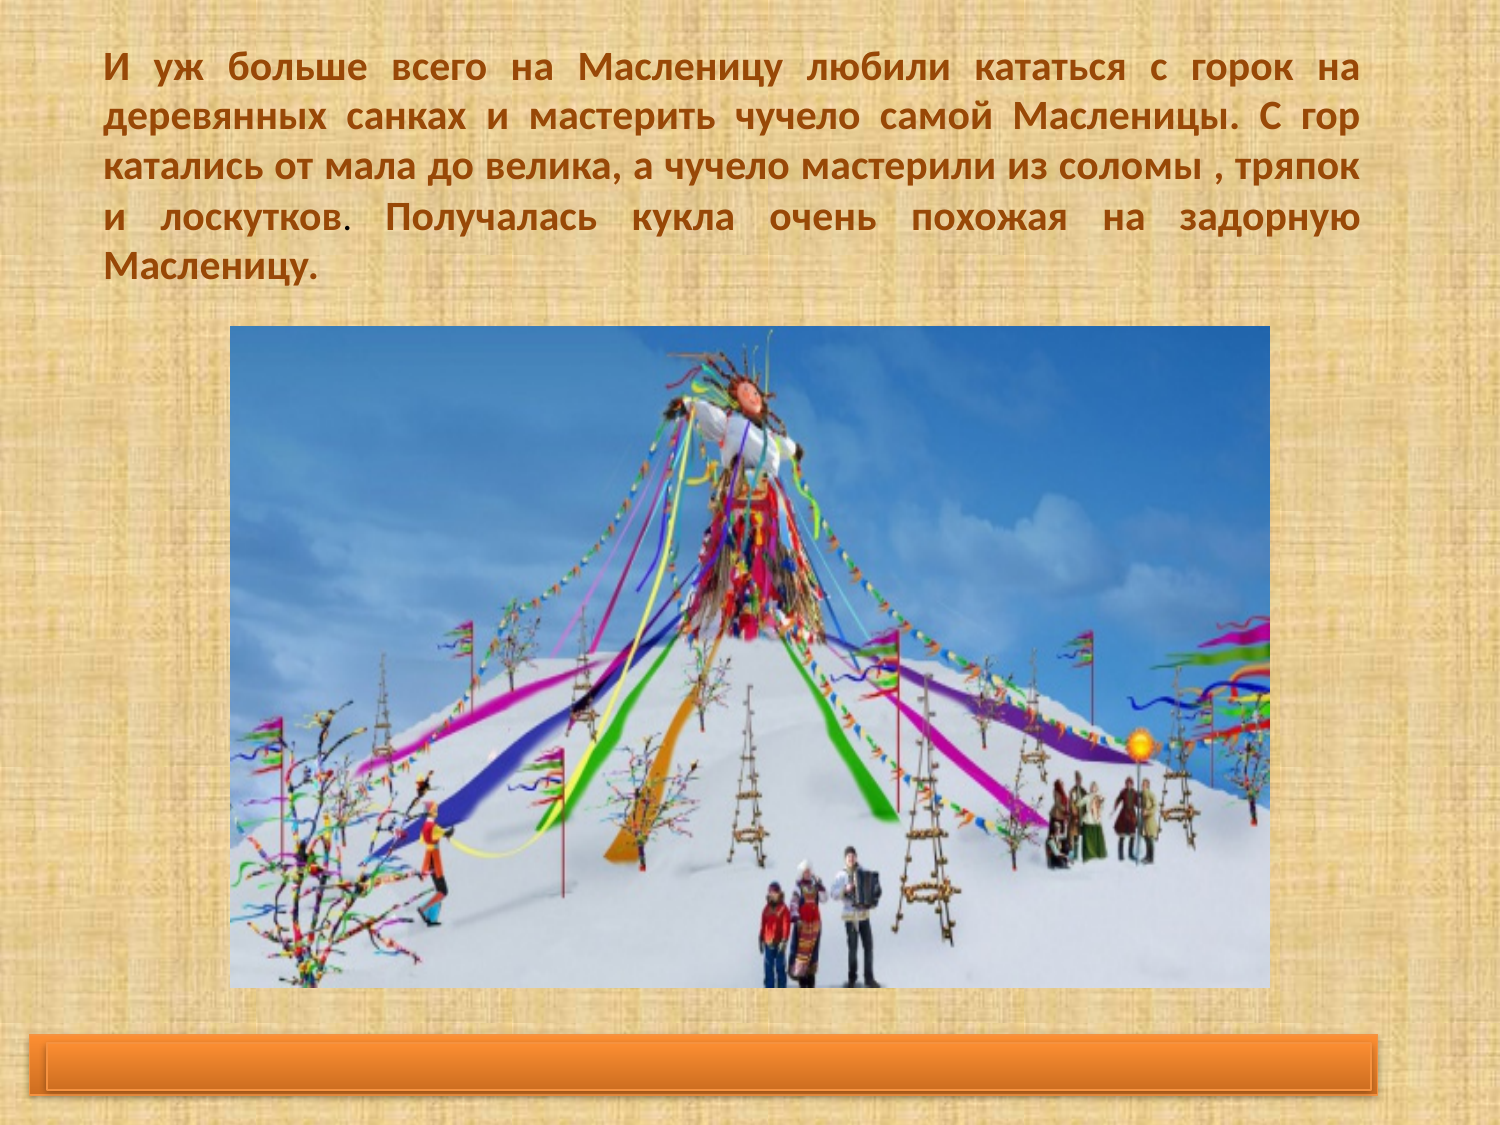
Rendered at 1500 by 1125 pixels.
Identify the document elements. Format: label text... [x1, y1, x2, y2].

text_box [46, 1042, 1372, 1091]
text_box И уж больше всего на Масленицу любили кататься с горок на деревянных санках и мастерить чучело самой Масленицы. С гор катались от мала до велика, а чучело мастерили из соломы , тряпок и лоскутков. Получалась кукла очень похожая на задорную Масленицу. [88, 30, 1377, 296]
picture [0, 0, 1500, 1125]
